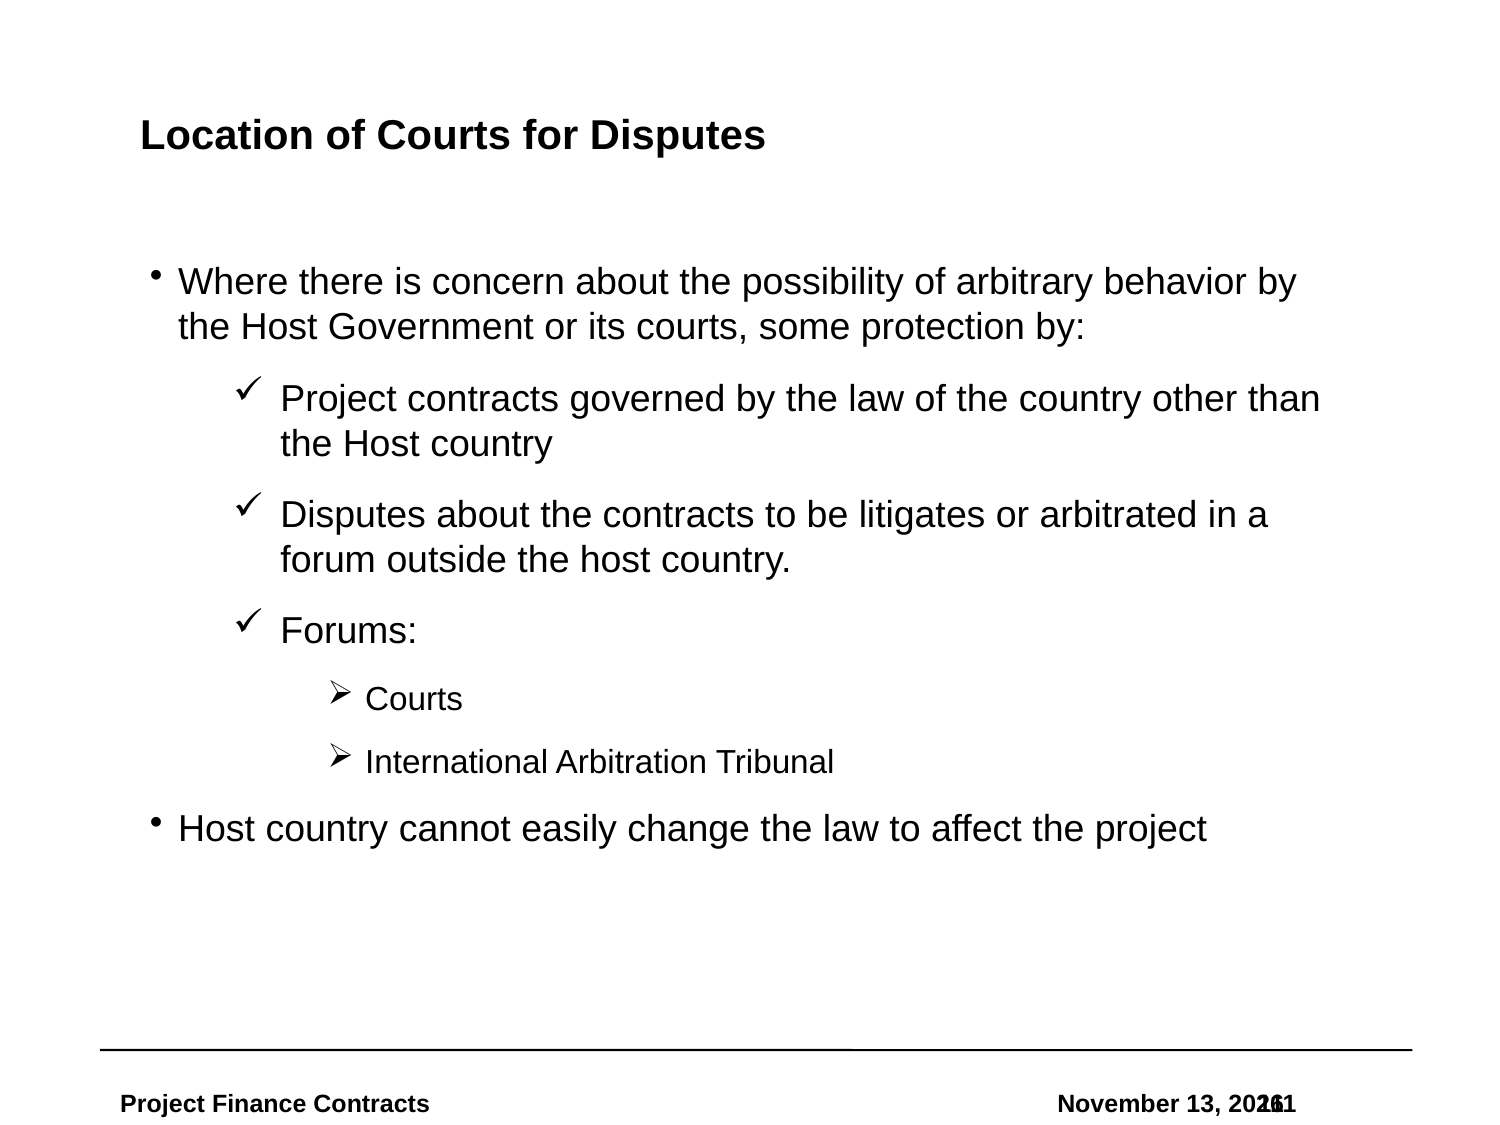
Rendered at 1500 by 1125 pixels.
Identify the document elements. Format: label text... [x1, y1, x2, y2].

list Where there is concern about the possibility of arbitrary behavior by the Host Government or its courts, some protection by: Project contracts governed by the law of the country other than the Host country Disputes about the contracts to be litigates or arbitrated in a forum outside the host country. Forums: Courts International Arbitration Tribunal Host country cannot easily change the law to affect the project [124, 249, 1376, 1001]
title Location of Courts for Disputes [124, 99, 1288, 226]
